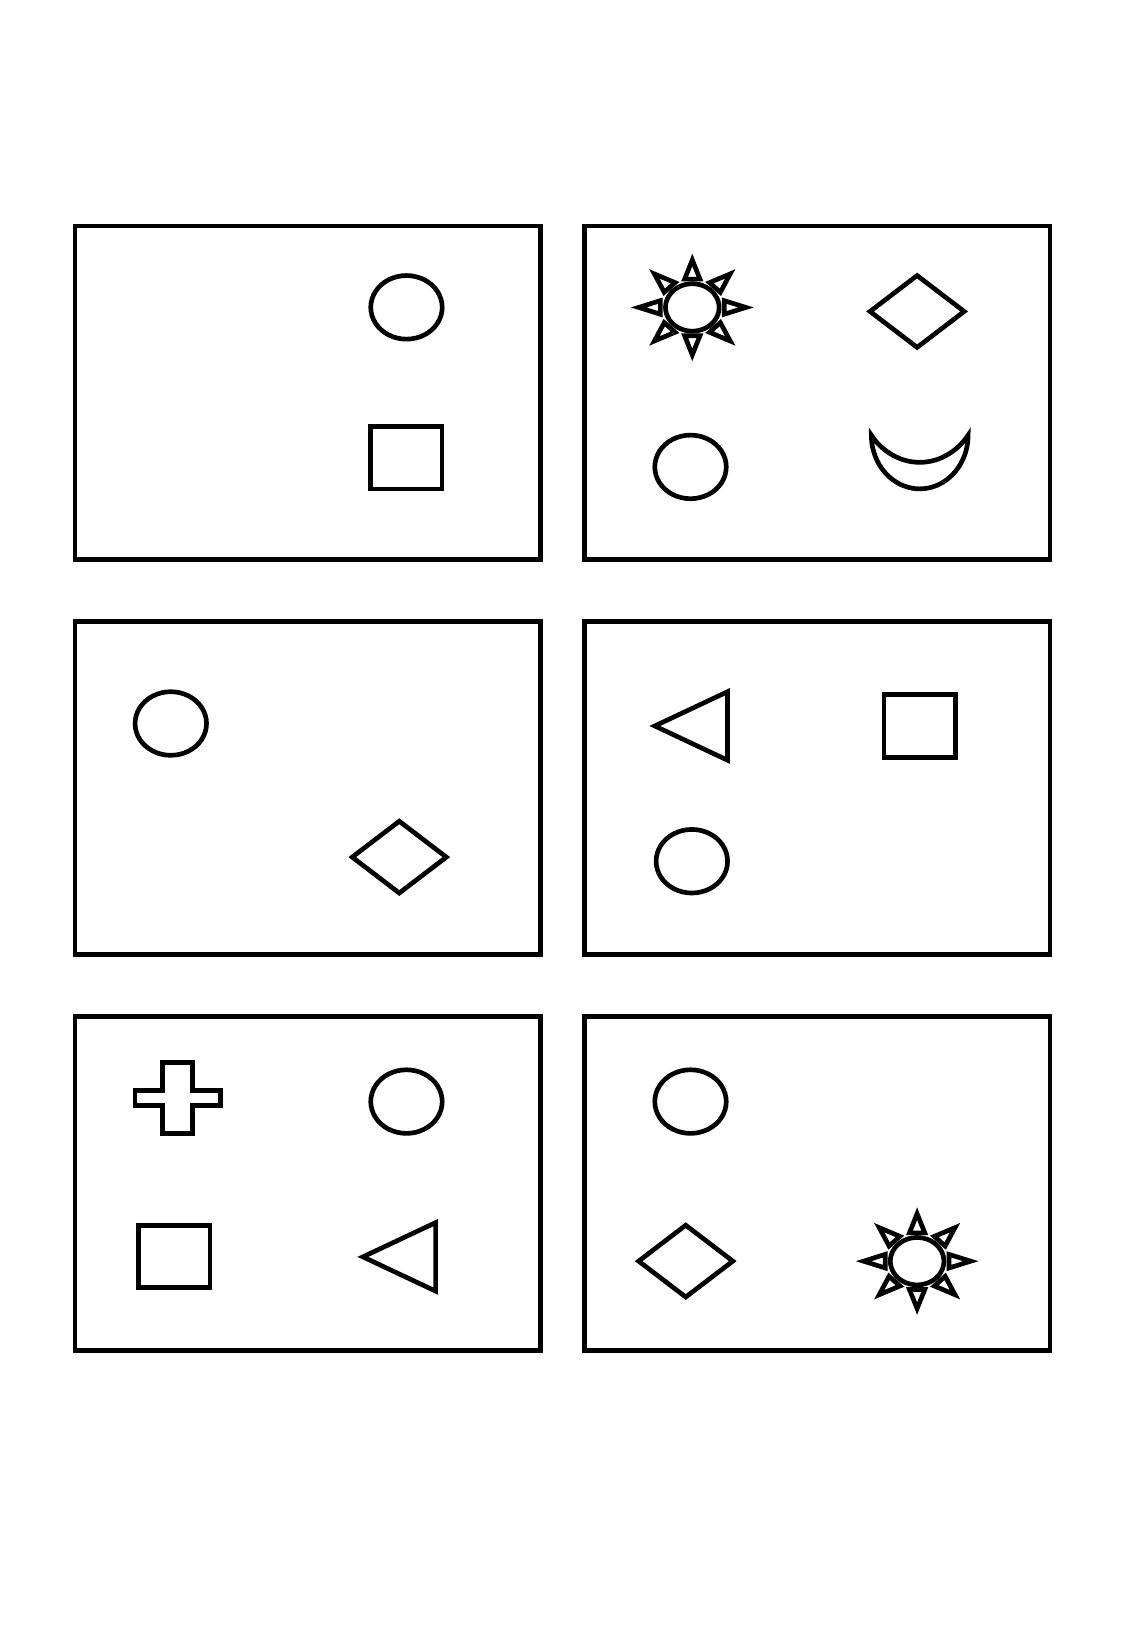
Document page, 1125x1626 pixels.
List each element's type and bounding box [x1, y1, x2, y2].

text_box [0, 300, 1125, 1276]
